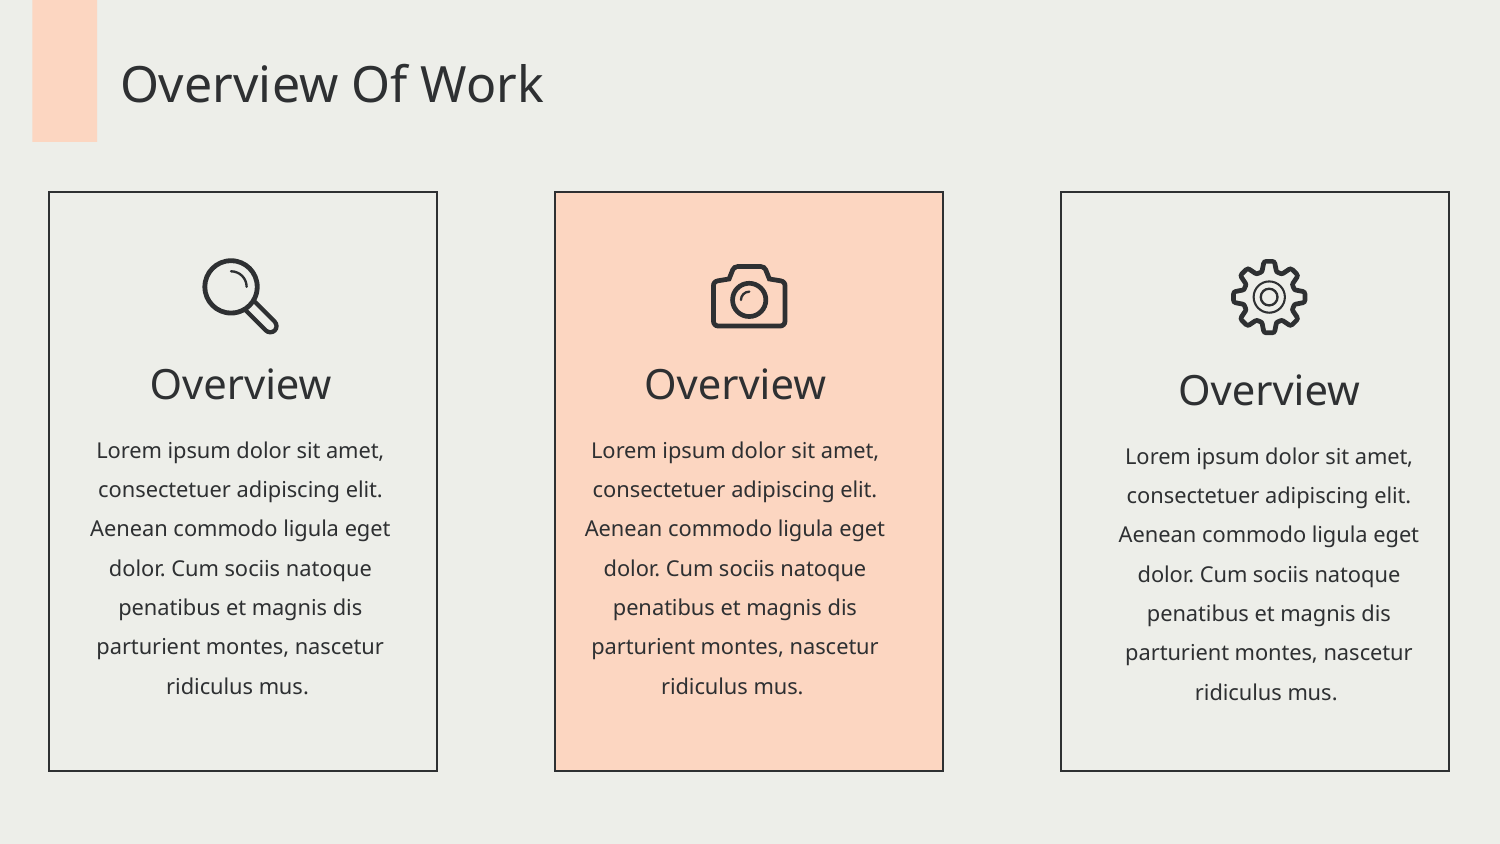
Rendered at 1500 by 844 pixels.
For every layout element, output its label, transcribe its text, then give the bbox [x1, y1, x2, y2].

text_box [48, 191, 438, 772]
text_box Lorem ipsum dolor sit amet, consectetuer adipiscing elit. Aenean commodo ligula eget dolor. Cum sociis natoque penatibus et magnis dis parturient montes, nascetur ridiculus mus. [60, 415, 421, 706]
text_box Overview Of Work [105, 44, 572, 120]
text_box [1060, 191, 1450, 772]
text_box Overview [134, 350, 347, 415]
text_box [1231, 258, 1308, 336]
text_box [202, 258, 279, 335]
text_box Overview [629, 350, 842, 415]
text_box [711, 264, 788, 329]
text_box Lorem ipsum dolor sit amet, consectetuer adipiscing elit. Aenean commodo ligula eget dolor. Cum sociis natoque penatibus et magnis dis parturient montes, nascetur ridiculus mus. [1089, 421, 1450, 712]
text_box Overview [1163, 356, 1375, 421]
text_box [554, 191, 944, 772]
text_box Lorem ipsum dolor sit amet, consectetuer adipiscing elit. Aenean commodo ligula eget dolor. Cum sociis natoque penatibus et magnis dis parturient montes, nascetur ridiculus mus. [555, 415, 916, 706]
text_box [31, 0, 98, 143]
